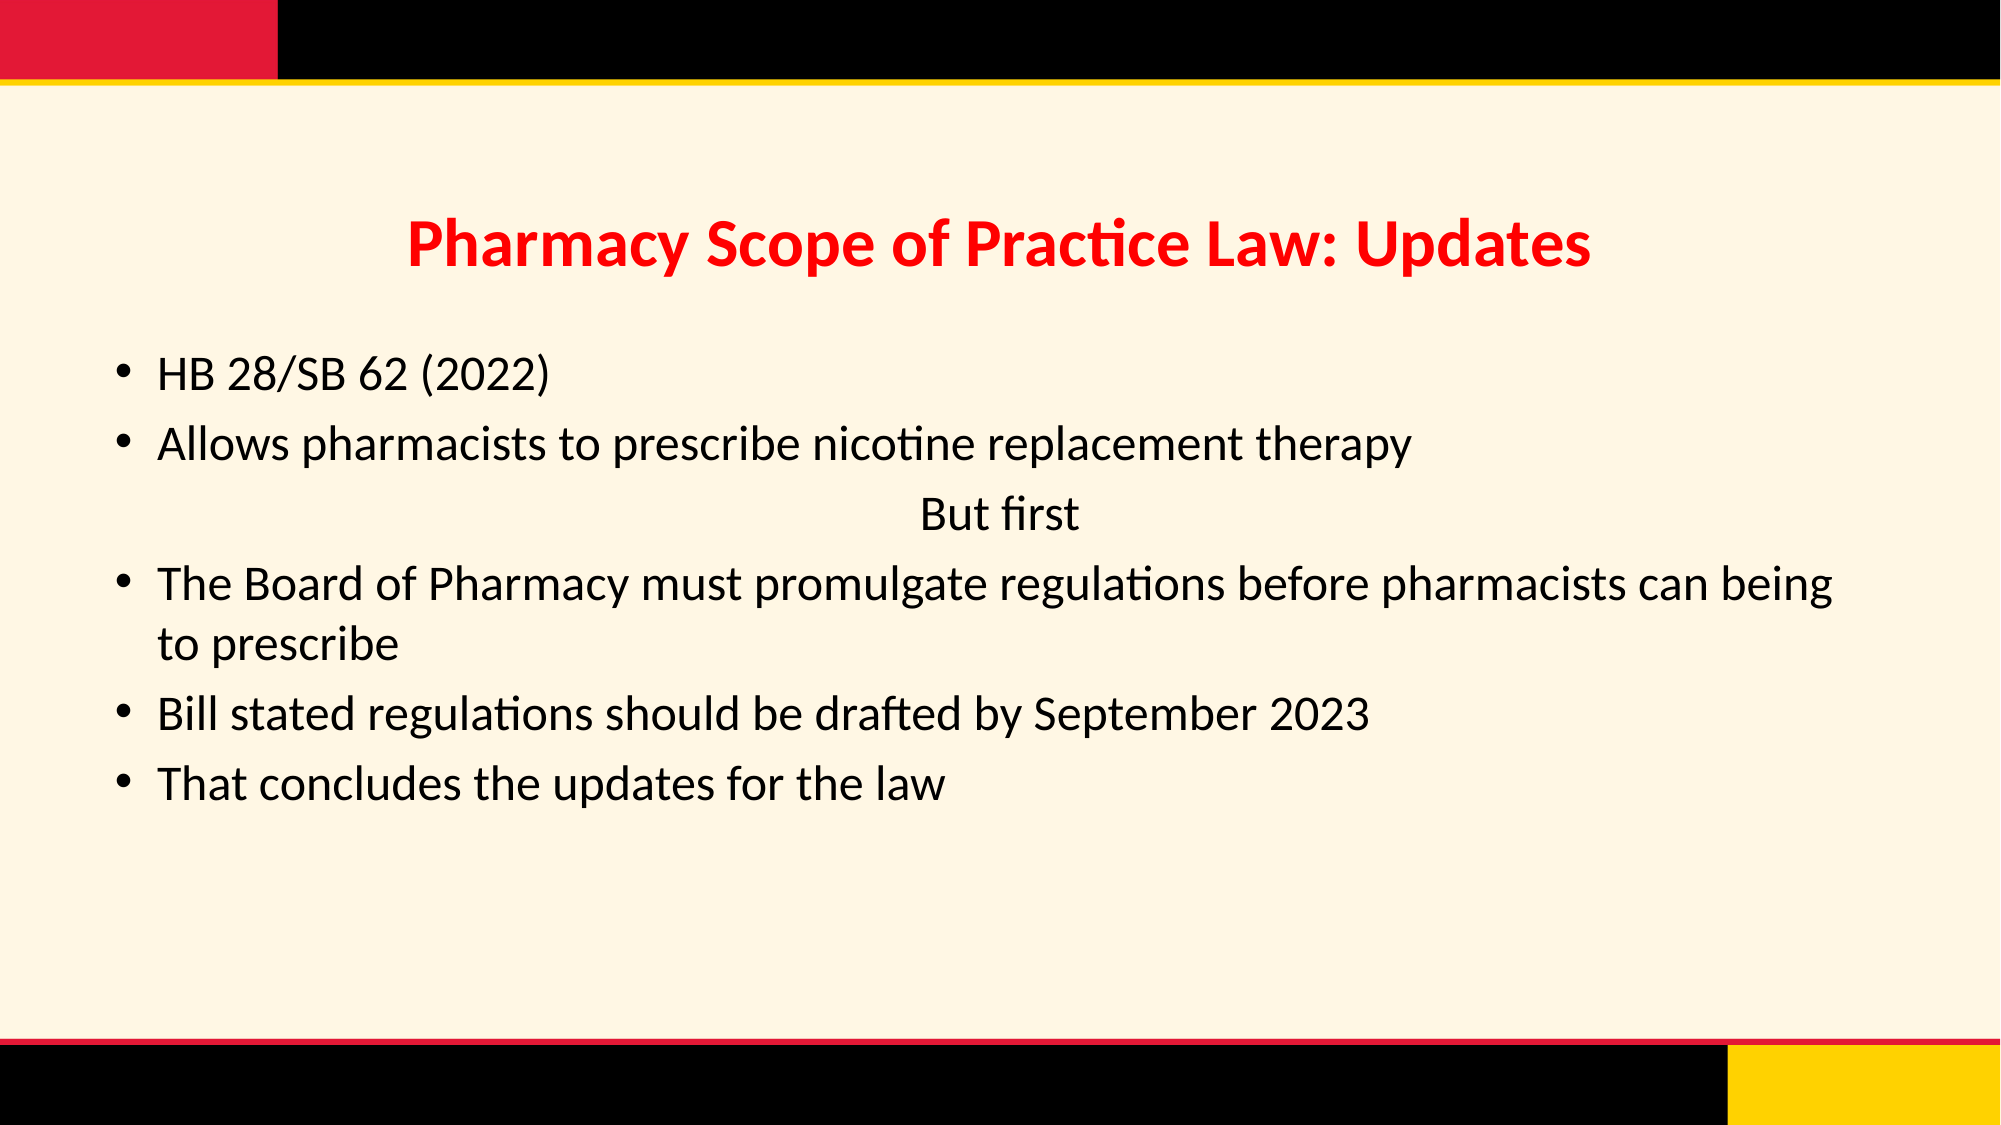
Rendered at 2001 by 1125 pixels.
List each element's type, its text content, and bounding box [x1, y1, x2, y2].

picture [0, 0, 2001, 1125]
title Pharmacy Scope of Practice Law: Updates [99, 145, 1900, 333]
list HB 28/SB 62 (2022) Allows pharmacists to prescribe nicotine replacement therapy But first The Board of Pharmacy must promulgate regulations before pharmacists can being to prescribe Bill stated regulations should be drafted by September 2023 That concludes the updates for the law [99, 333, 1900, 1005]
